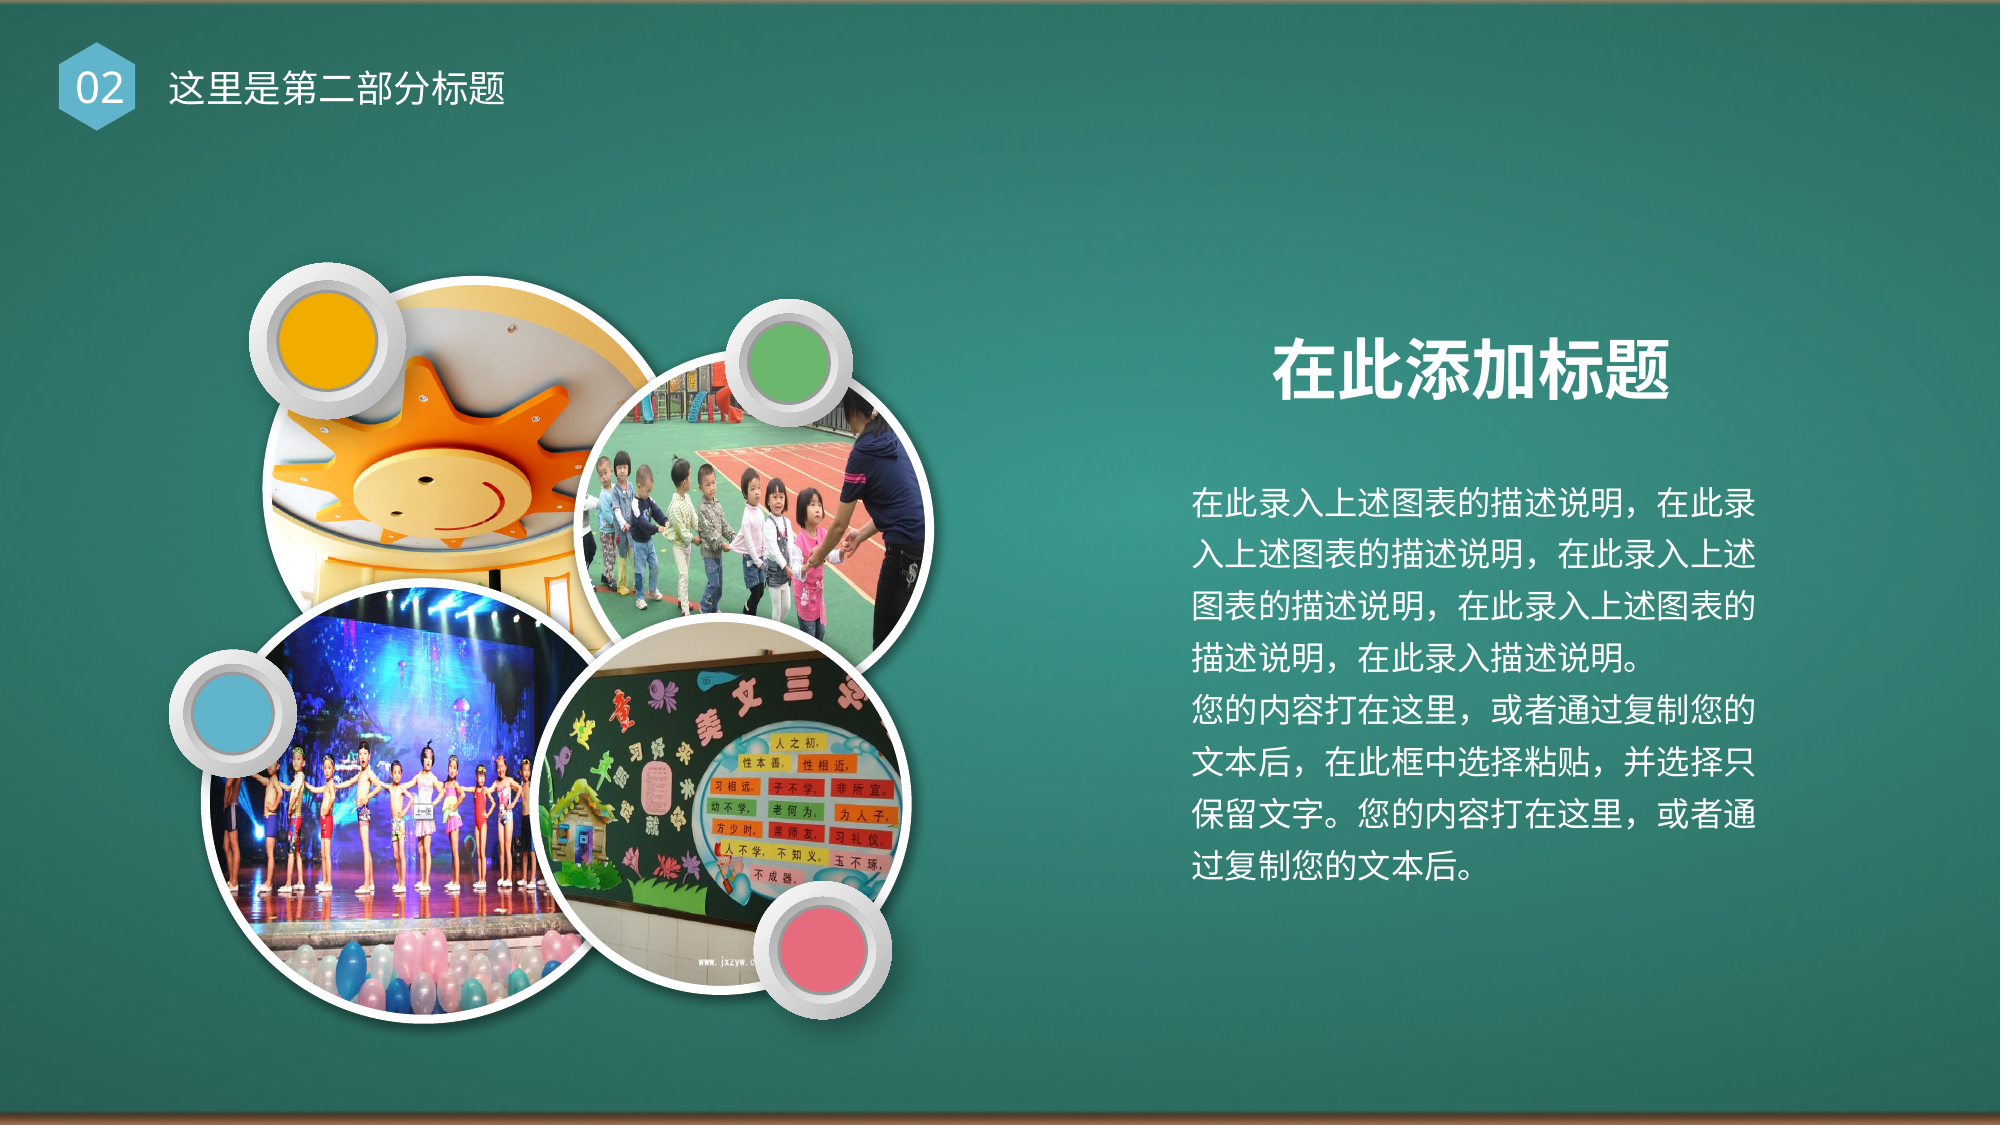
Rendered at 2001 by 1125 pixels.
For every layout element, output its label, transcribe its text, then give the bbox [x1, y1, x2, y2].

text_box 在此添加标题 [1176, 320, 1767, 416]
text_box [248, 262, 684, 582]
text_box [577, 298, 930, 706]
text_box [78, 120, 116, 131]
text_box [168, 582, 571, 1020]
picture [0, 0, 2000, 1125]
text_box [79, 42, 114, 52]
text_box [533, 617, 908, 1020]
text_box 02 [60, 52, 153, 120]
text_box 在此录入上述图表的描述说明，在此录入上述图表的描述说明，在此录入上述图表的描述说明，在此录入上述图表的描述说明，在此录入描述说明。 您的内容打在这里，或者通过复制您的文本后，在此框中选择粘贴，并选择只保留文字。您的内容打在这里，或者通过复制您的文本后。 [1177, 462, 1789, 944]
text_box 这里是第二部分标题 [148, 54, 654, 120]
